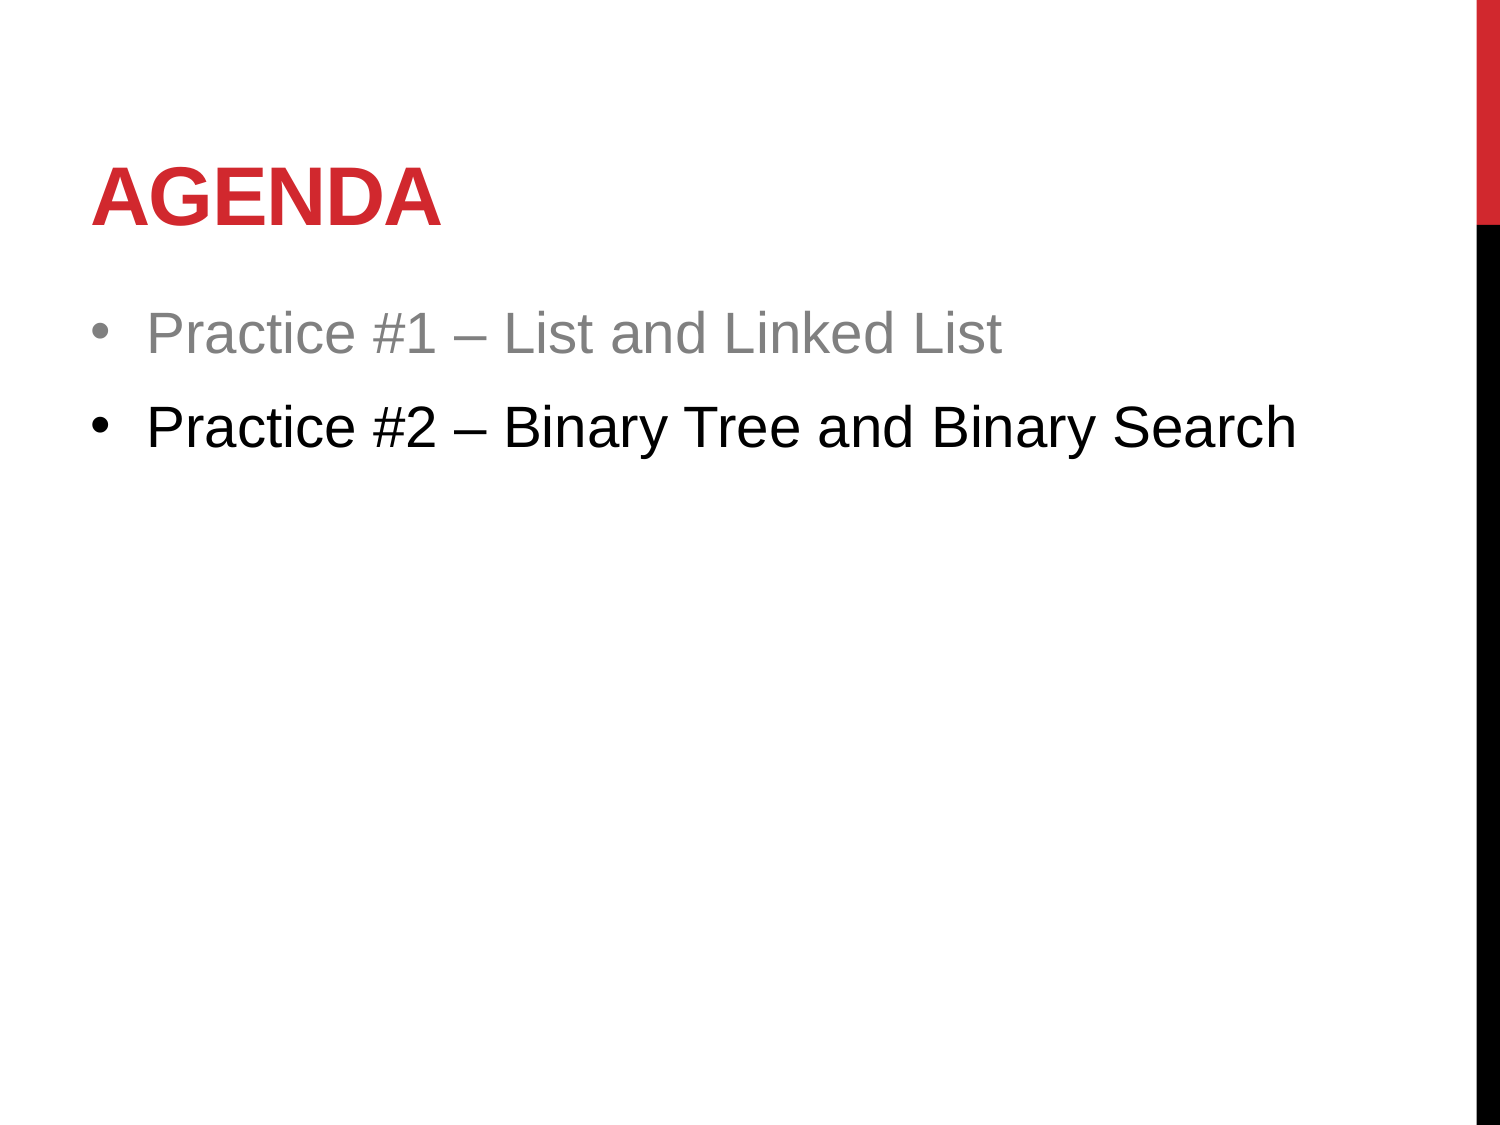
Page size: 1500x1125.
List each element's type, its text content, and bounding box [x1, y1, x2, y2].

title Agenda [75, 25, 1025, 250]
list Practice #1 – List and Linked List Practice #2 – Binary Tree and Binary Search [75, 287, 1325, 1005]
